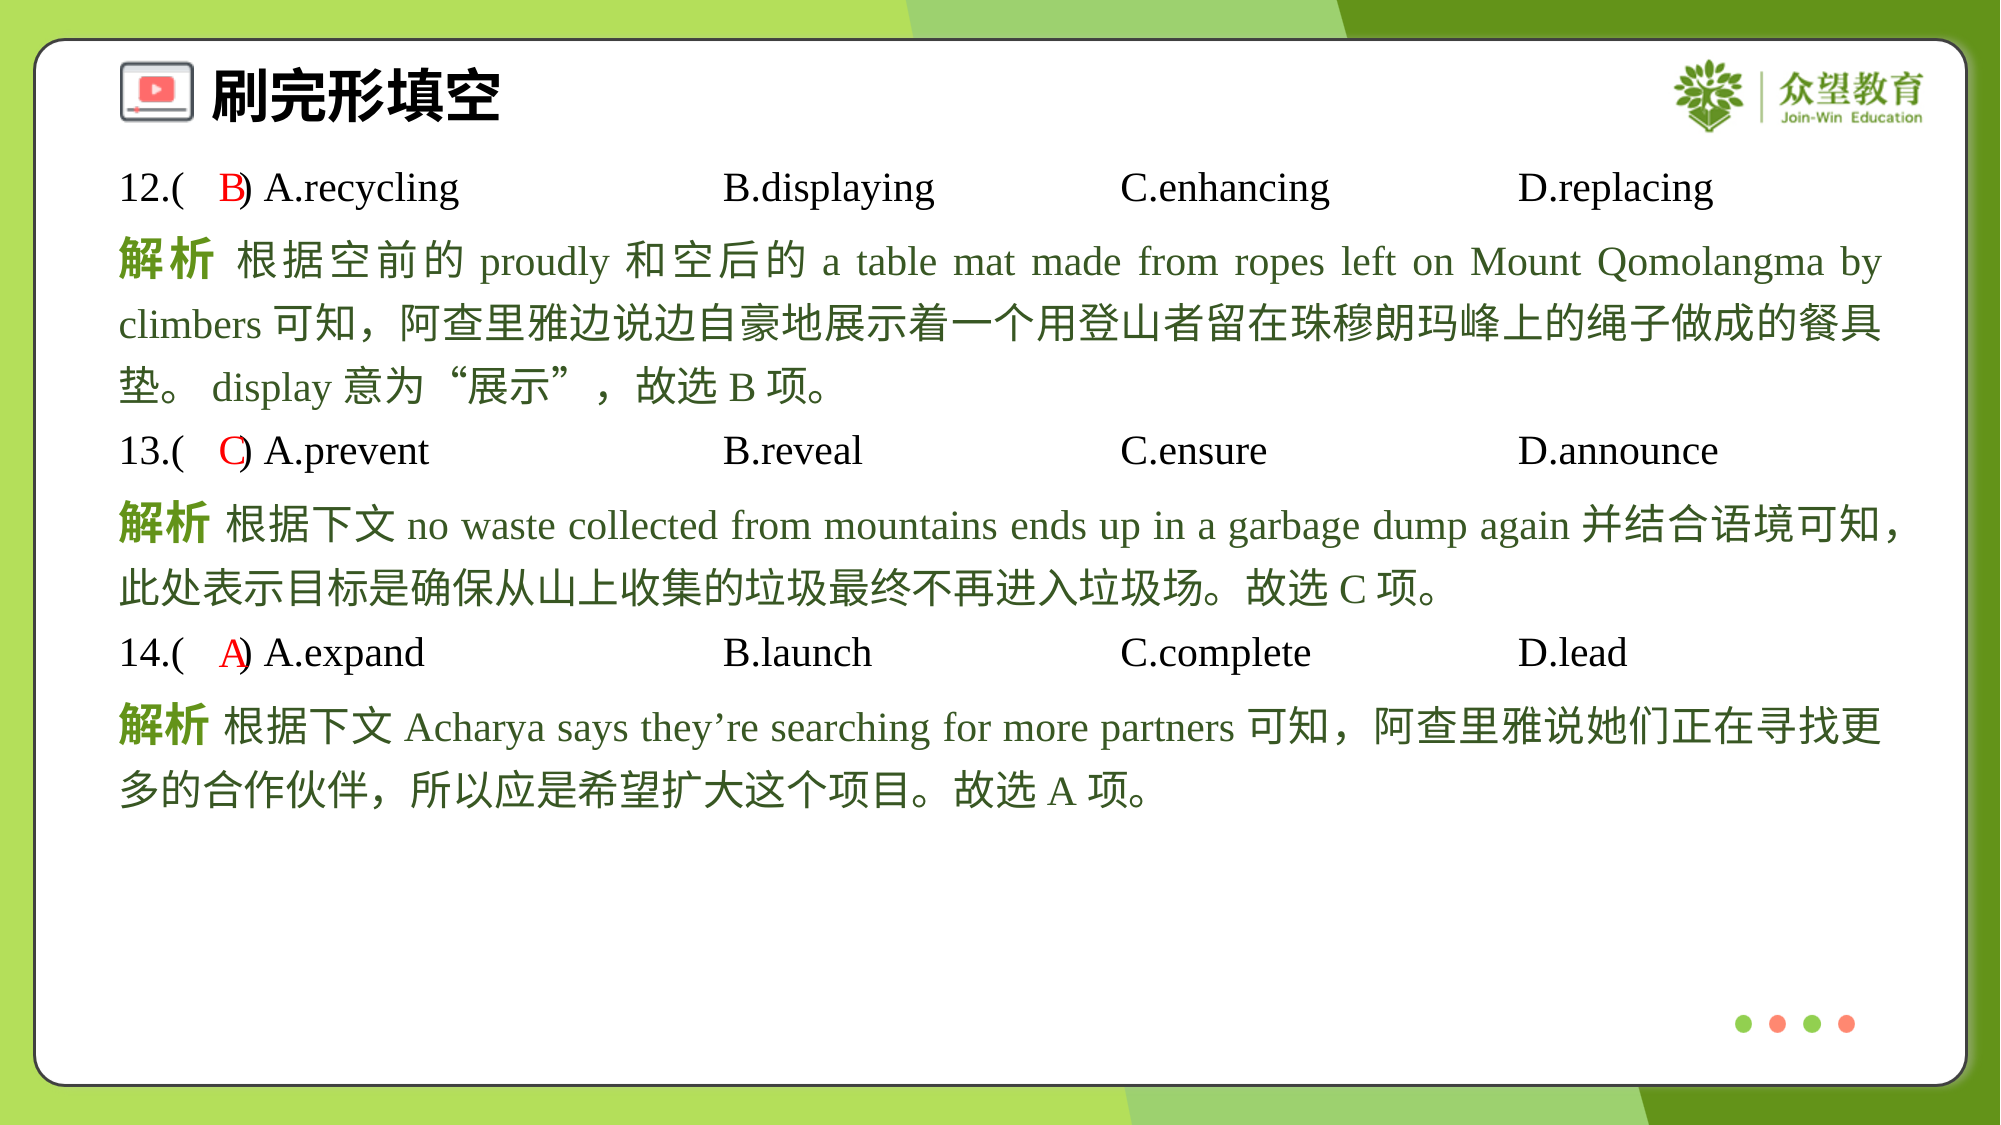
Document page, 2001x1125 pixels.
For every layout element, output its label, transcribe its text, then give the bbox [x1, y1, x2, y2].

text_box 14.( ) A.expand B.launch C.complete D.lead [118, 612, 213, 670]
text_box C [213, 410, 252, 469]
text_box A [213, 612, 254, 671]
text_box B [213, 146, 252, 205]
text_box 13.( ) A.prevent B.reveal C.ensure D.announce [252, 410, 1883, 468]
text_box 12.( ) A.recycling B.displaying C.enhancing D.replacing [252, 146, 1883, 204]
text_box 13.( ) A.prevent B.reveal C.ensure D.announce [118, 410, 213, 468]
text_box 解析 根据下文no waste collected from mountains ends up in a garbage dump again并结合语境可知，此处表示目标是确保从山上收集的垃圾最终不再进入垃圾场。故选C项。 [118, 480, 1883, 607]
text_box 14.( ) A.expand B.launch C.complete D.lead [254, 612, 1883, 670]
text_box 解析 根据下文Acharya says they’re searching for more partners可知，阿查里雅说她们正在寻找更多的合作伙伴，所以应是希望扩大这个项目。故选A项。 [118, 682, 1883, 809]
picture [0, 0, 2000, 1125]
text_box 12.( ) A.recycling B.displaying C.enhancing D.replacing [118, 146, 213, 204]
text_box 解析 根据空前的proudly和空后的a table mat made from ropes left on Mount Qomolangma by climbers可知，阿查里雅边说边自豪地展示着一个用登山者留在珠穆朗玛峰上的绳子做成的餐具垫。display意为“展示”，故选B项。 [118, 215, 1883, 405]
